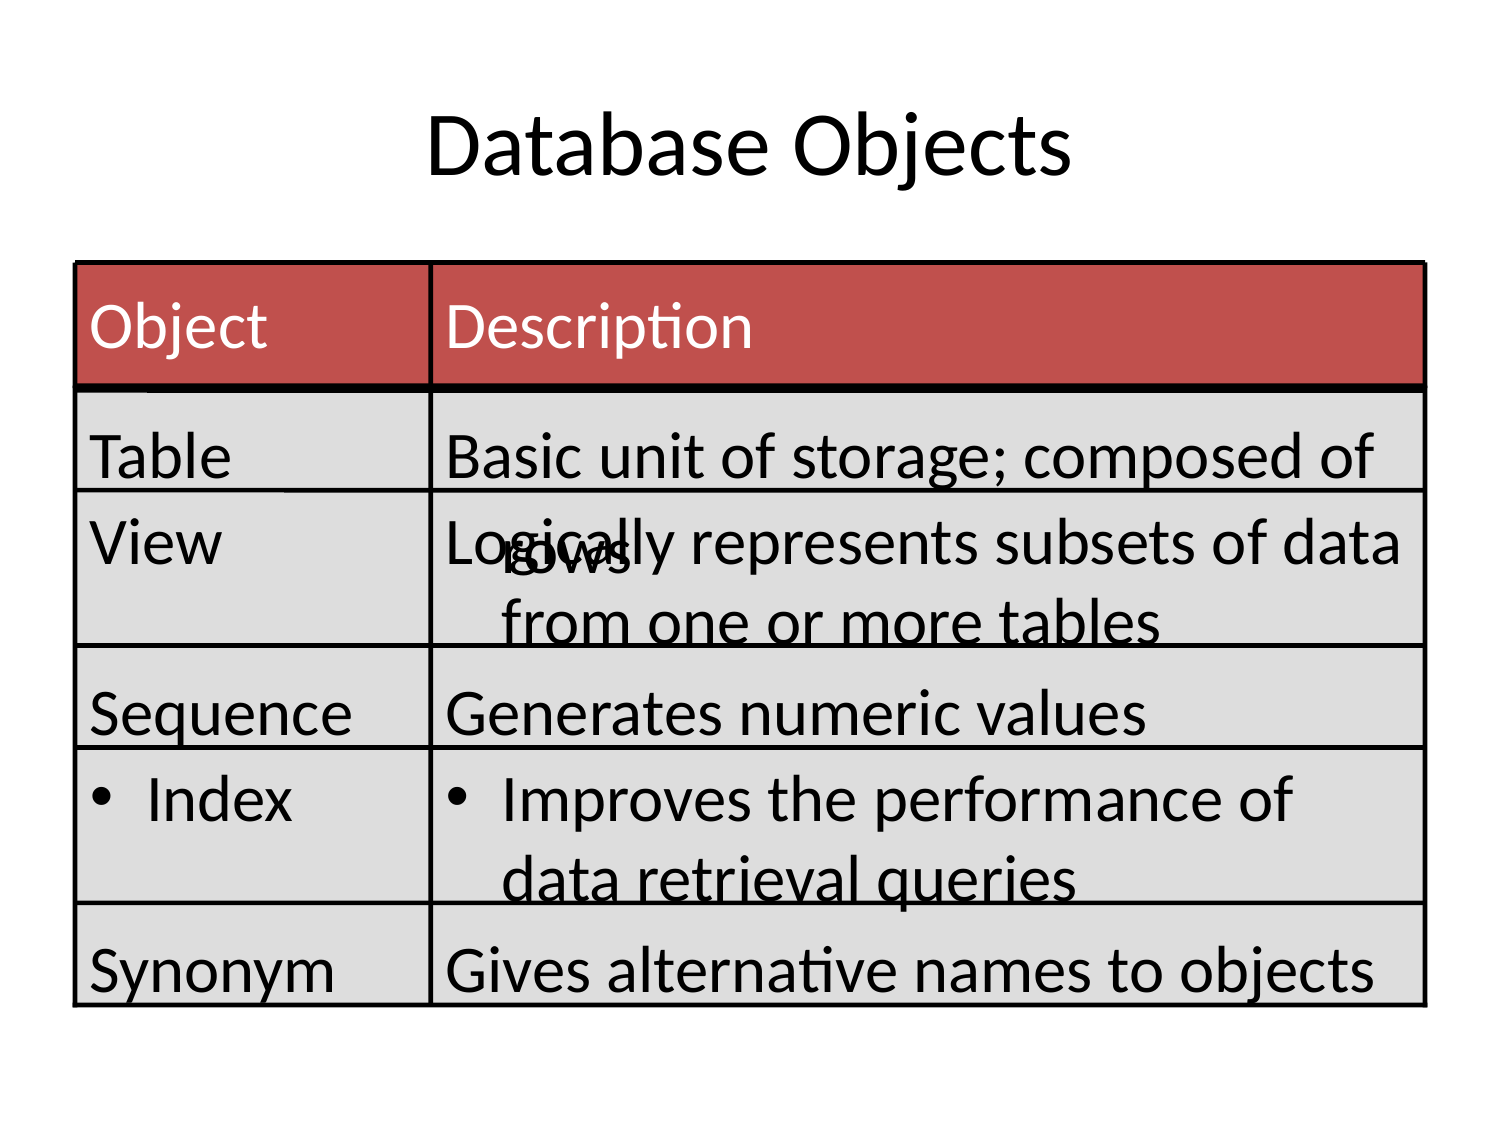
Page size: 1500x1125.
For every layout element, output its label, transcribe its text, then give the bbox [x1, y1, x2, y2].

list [74, 262, 1426, 1006]
title Database Objects [75, 45, 1425, 233]
